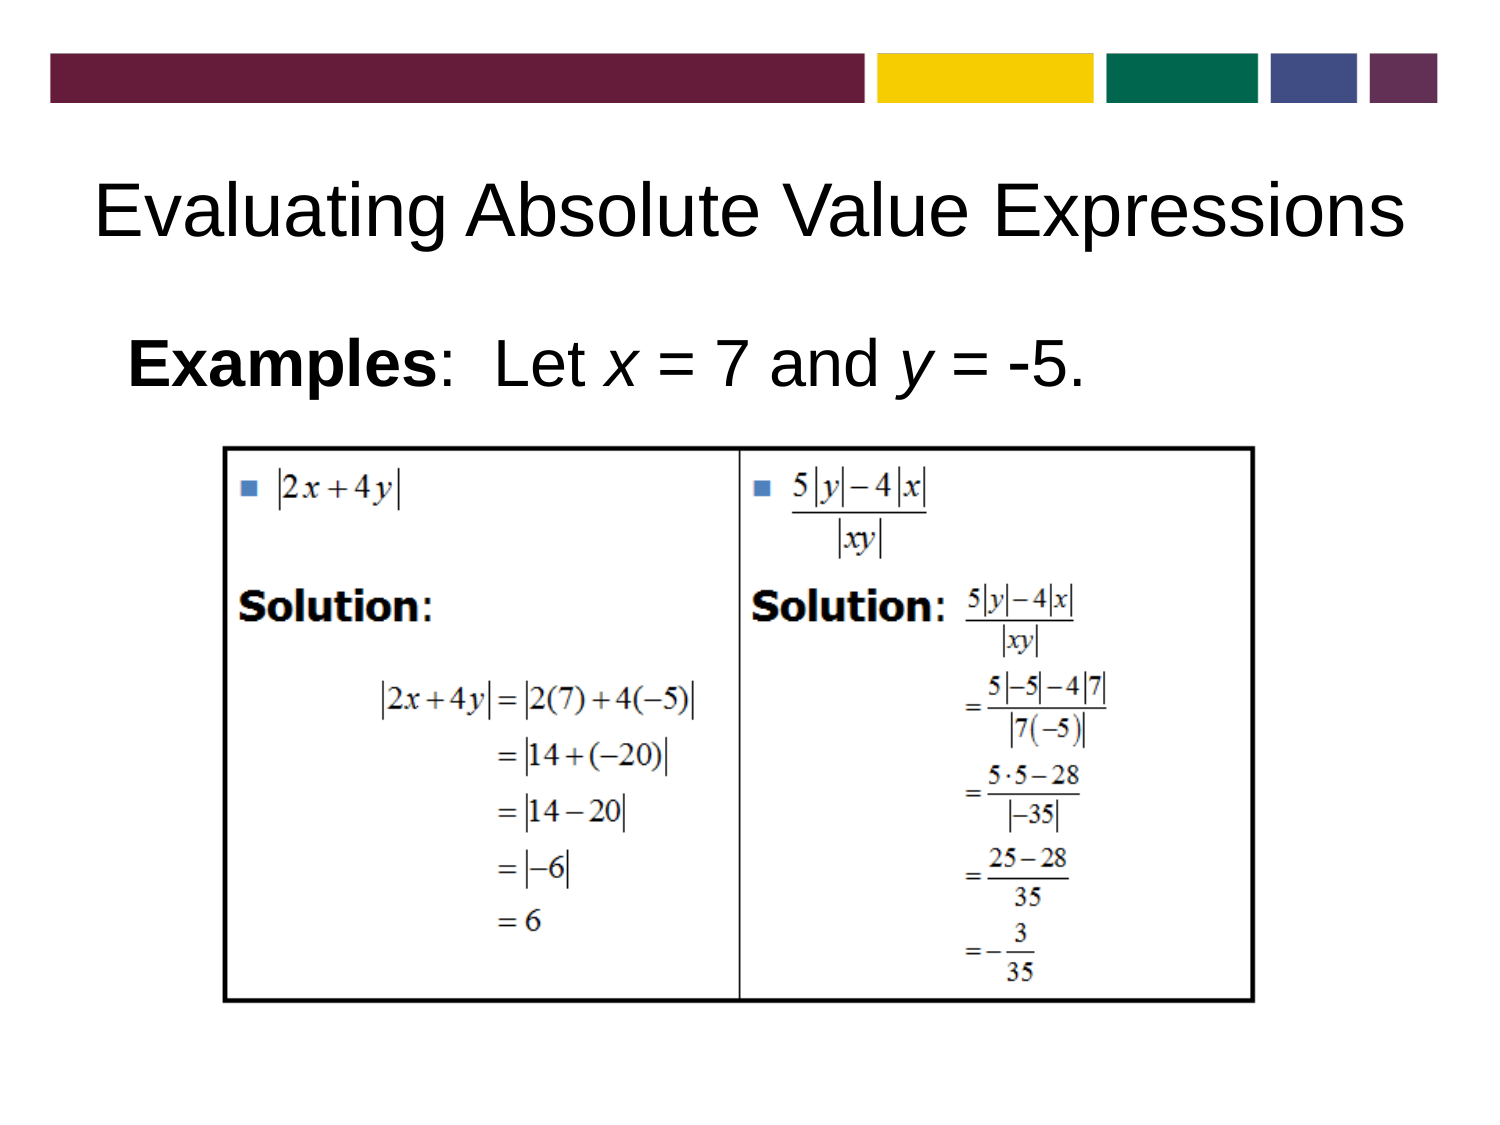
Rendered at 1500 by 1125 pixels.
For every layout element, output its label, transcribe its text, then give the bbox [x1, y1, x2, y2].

title Evaluating Absolute Value Expressions [74, 112, 1426, 301]
picture [37, 37, 1438, 103]
list Examples: Let x = 7 and y = 5. [112, 312, 1463, 413]
picture [212, 437, 1260, 1012]
